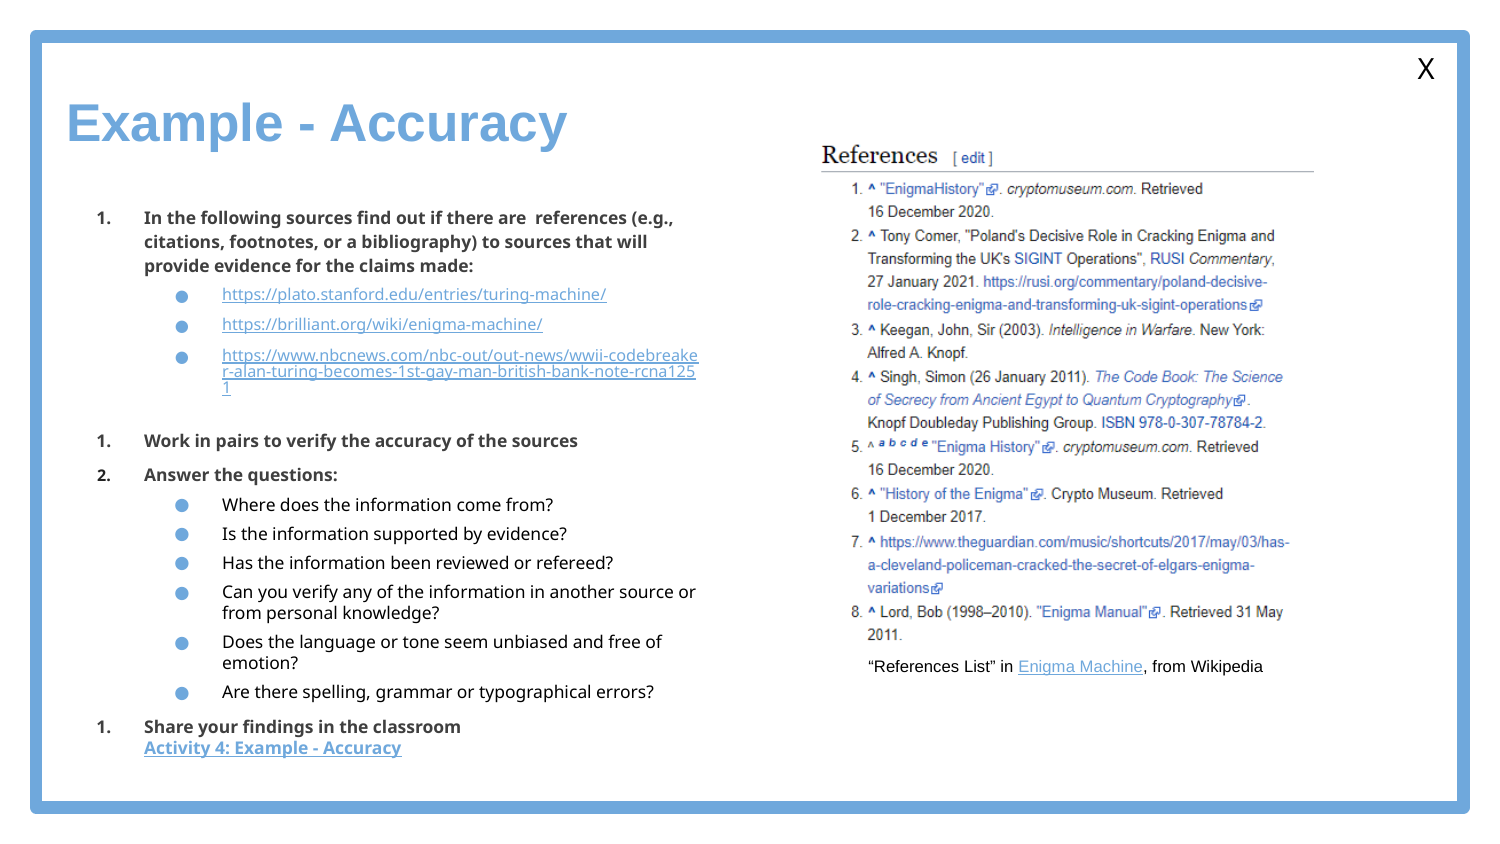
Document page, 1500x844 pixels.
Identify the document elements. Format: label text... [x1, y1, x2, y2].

text_box “References List” in Enigma Machine, from Wikipedia [853, 655, 1287, 687]
text_box X [1402, 34, 1451, 100]
picture [810, 130, 1314, 647]
list In the following sources find out if there are references (e.g., citations, footnotes, or a bibliography) to sources that will provide evidence for the claims made: https://plato.stanford.edu/entries/turing-machine/ https://brilliant.org/wiki/enigma-machine/ https://www.nbcnews.com/nbc-out/out-news/wwii-codebreaker-alan-turing-becomes-1st-gay-man-british-bank-note-rcna1251 Work in pairs to verify the accuracy of the sources Answer the questions: Where does the information come from? Is the information supported by evidence? Has the information been reviewed or refereed? Can you verify any of the information in another source or from personal knowledge? Does the language or tone seem unbiased and free of emotion? Are there spelling, grammar or typographical errors? Share your findings in the classroom Activity 4: Example - Accuracy [51, 189, 719, 750]
text_box [36, 36, 1464, 808]
title Example - Accuracy [51, 72, 1449, 167]
